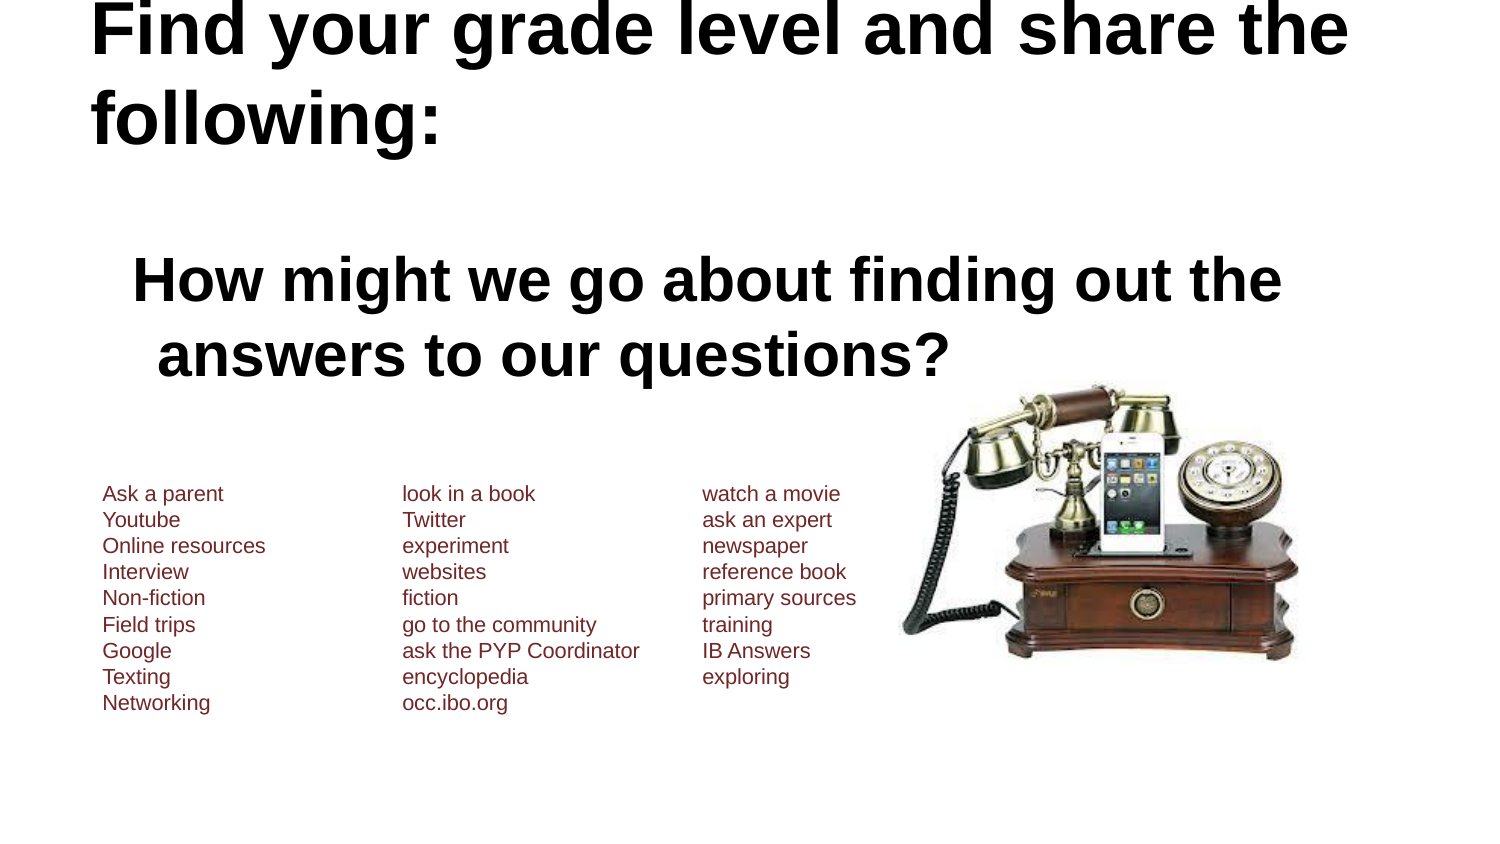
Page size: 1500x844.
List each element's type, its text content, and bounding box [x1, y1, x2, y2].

title Find your grade level and share the following: [75, 33, 1425, 175]
text_box Ask a parent look in a book watch a movie Youtube Twitter ask an expert Online resources experiment newspaper Interview websites reference book Non-fiction fiction primary sources Field trips go to the community training Google ask the PYP Coordinator IB Answers Texting encyclopedia exploring Networking occ.ibo.org [87, 471, 888, 723]
list How might we go about finding out the answers to our questions? [86, 224, 1437, 820]
picture [898, 380, 1306, 664]
